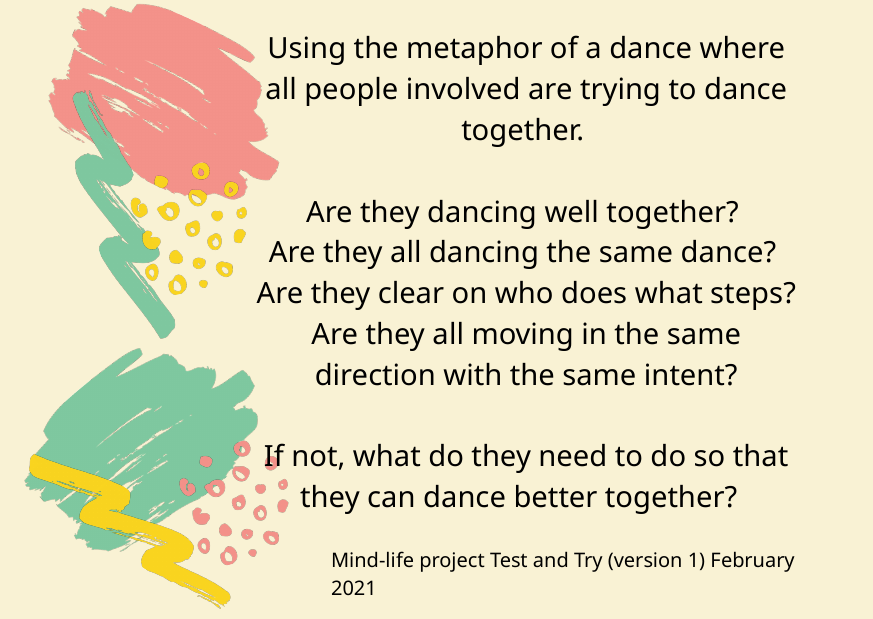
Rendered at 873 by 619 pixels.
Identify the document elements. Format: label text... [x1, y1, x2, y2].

text_box Using the metaphor of a dance where all people involved are trying to dance together. Are they dancing well together? Are they all dancing the same dance? Are they clear on who does what steps? Are they all moving in the same direction with the same intent? If not, what do they need to do so that they can dance better together? [323, 23, 799, 514]
text_box Mind-life project Test and Try (version 1) February 2021 [331, 543, 812, 600]
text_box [0, 0, 319, 619]
